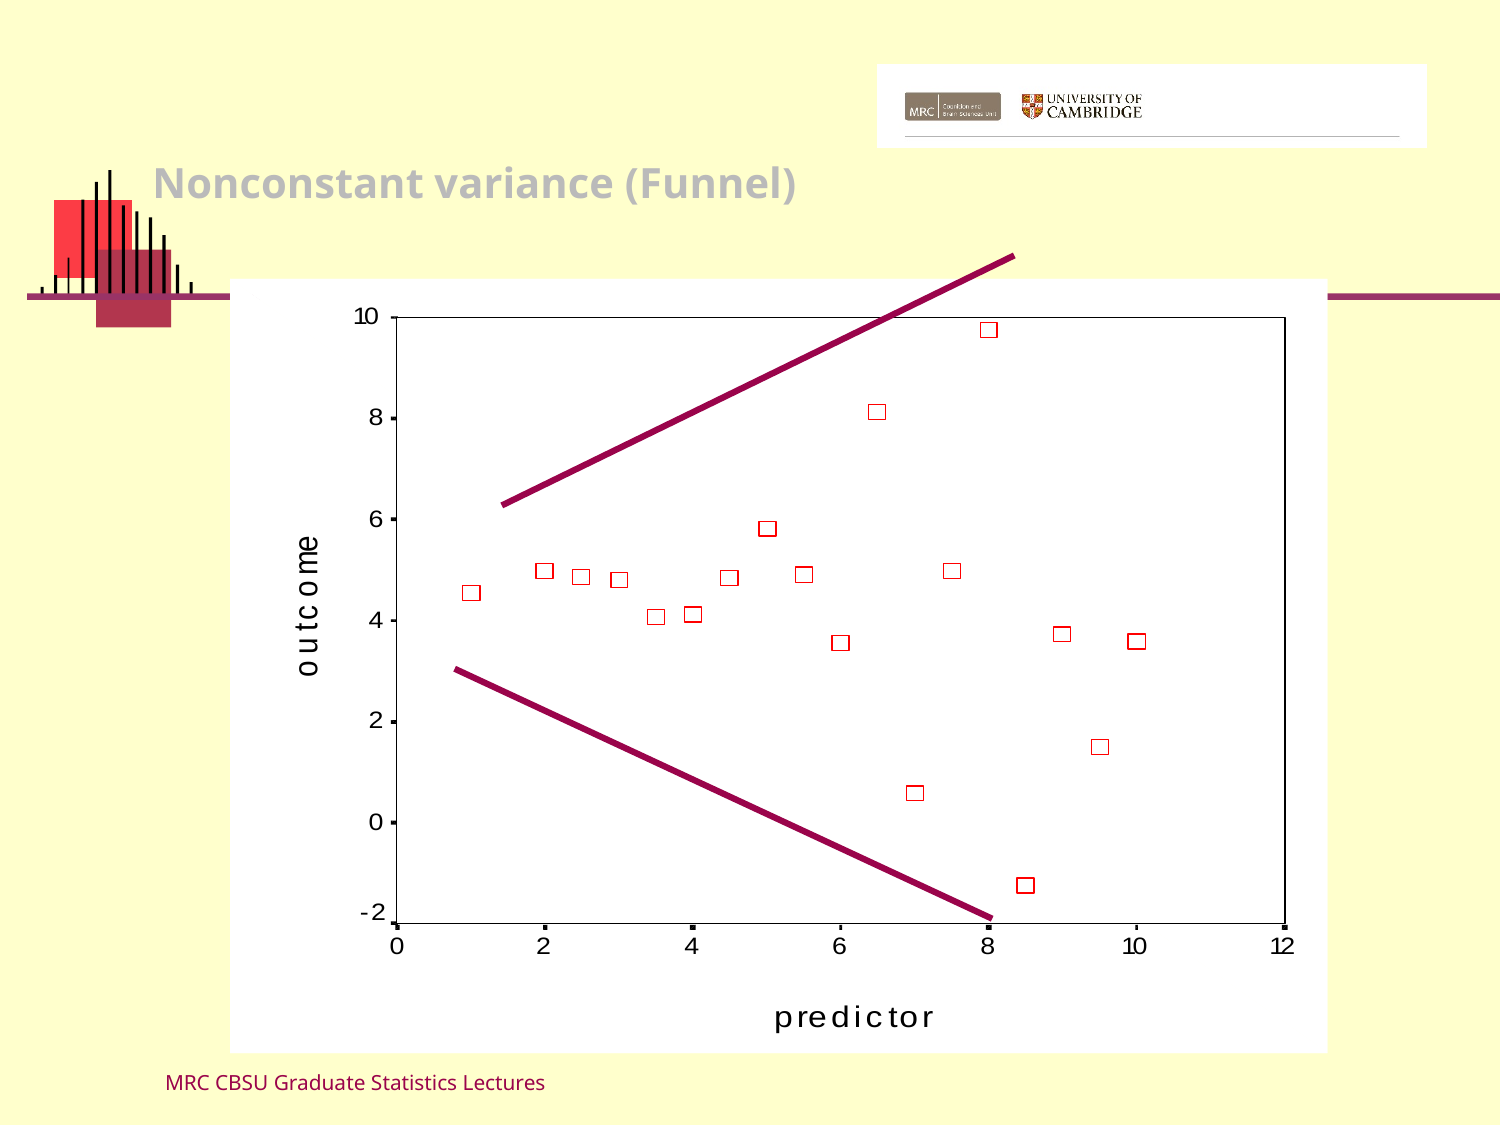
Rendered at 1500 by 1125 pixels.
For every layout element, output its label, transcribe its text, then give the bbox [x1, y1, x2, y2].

title Nonconstant variance (Funnel) [137, 137, 988, 233]
picture [877, 64, 1427, 148]
footer MRC CBSU Graduate Statistics Lectures [149, 1062, 988, 1101]
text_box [229, 278, 1328, 1055]
